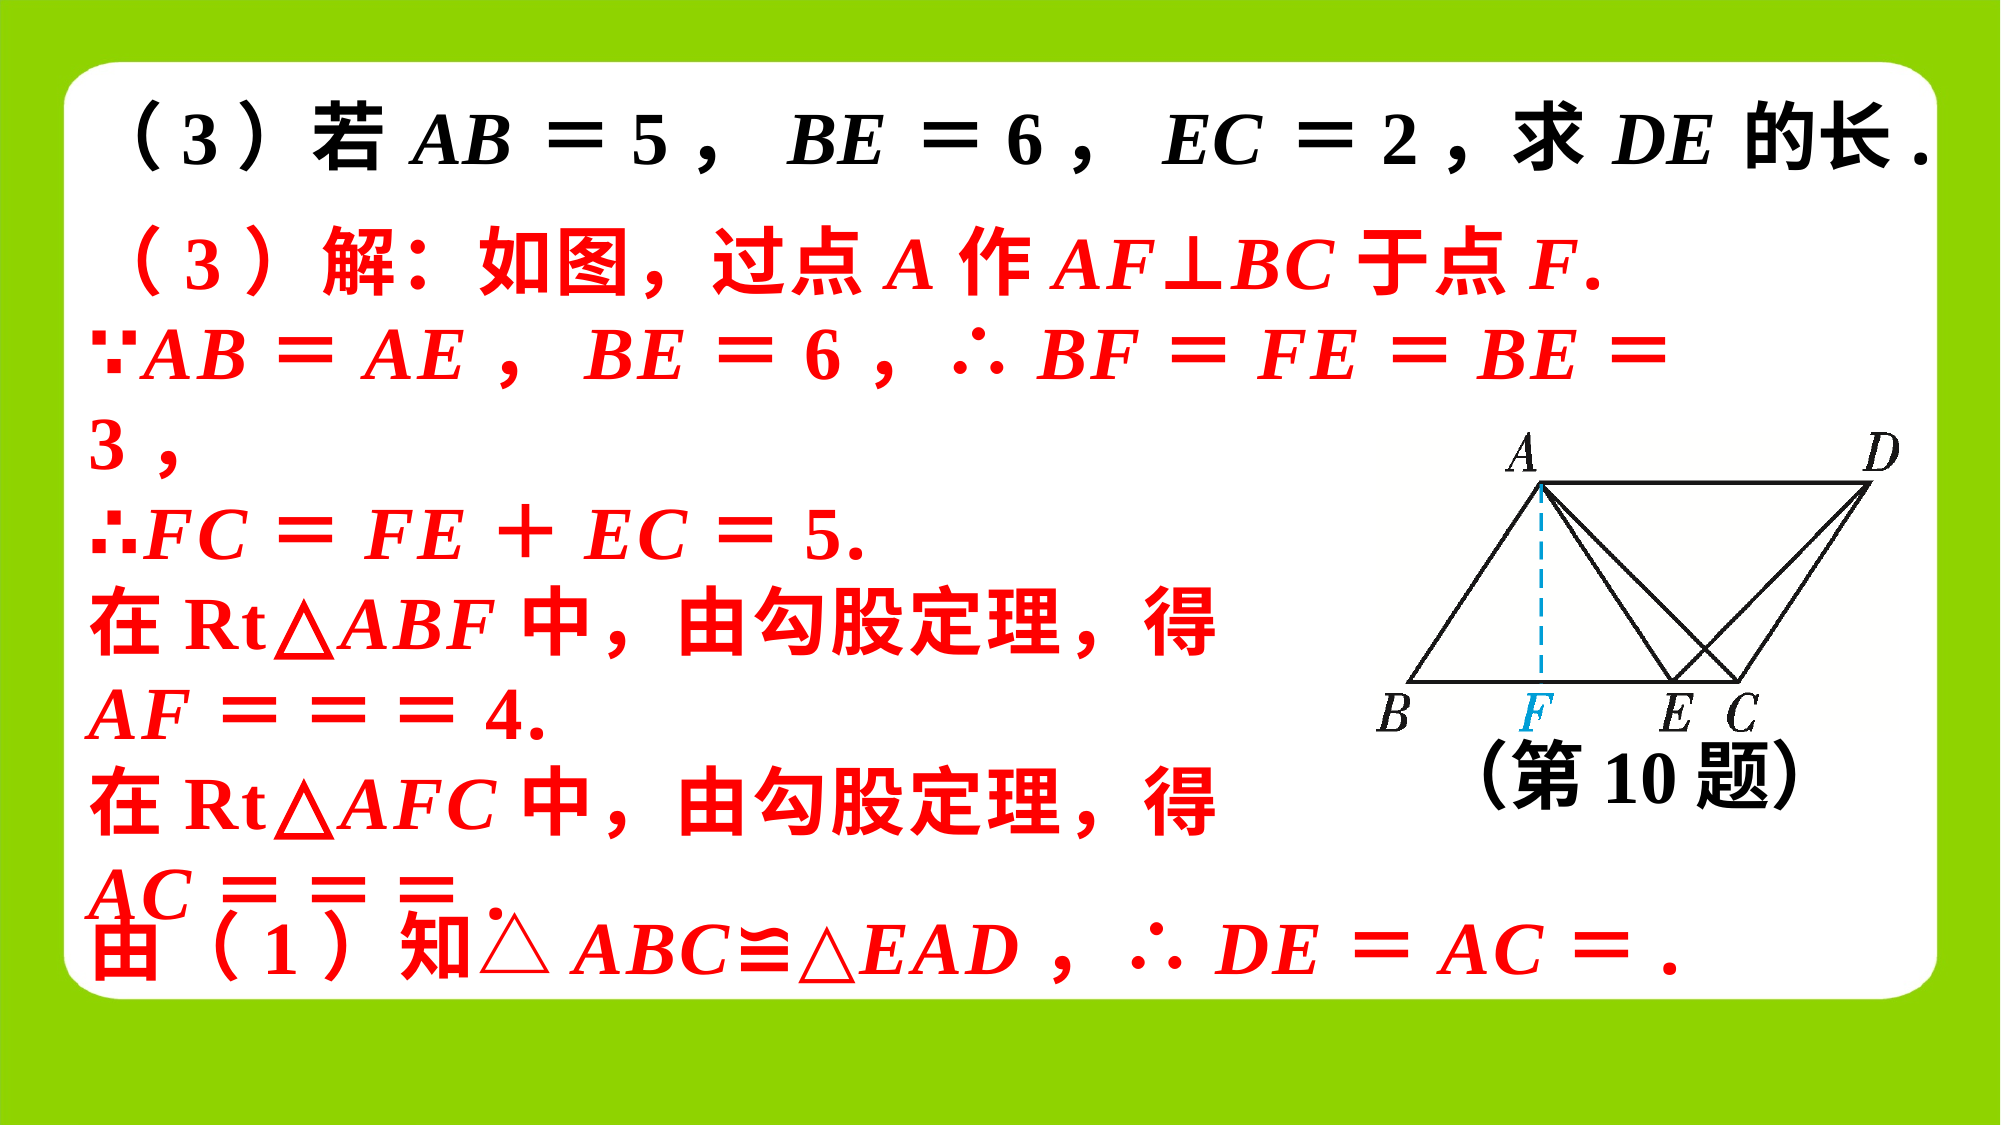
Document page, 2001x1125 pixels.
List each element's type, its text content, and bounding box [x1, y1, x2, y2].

picture [0, 0, 2001, 1125]
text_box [1389, 732, 1885, 820]
text_box （3）若AB＝5，BE＝6，EC＝2，求DE的长. [88, 90, 1662, 181]
